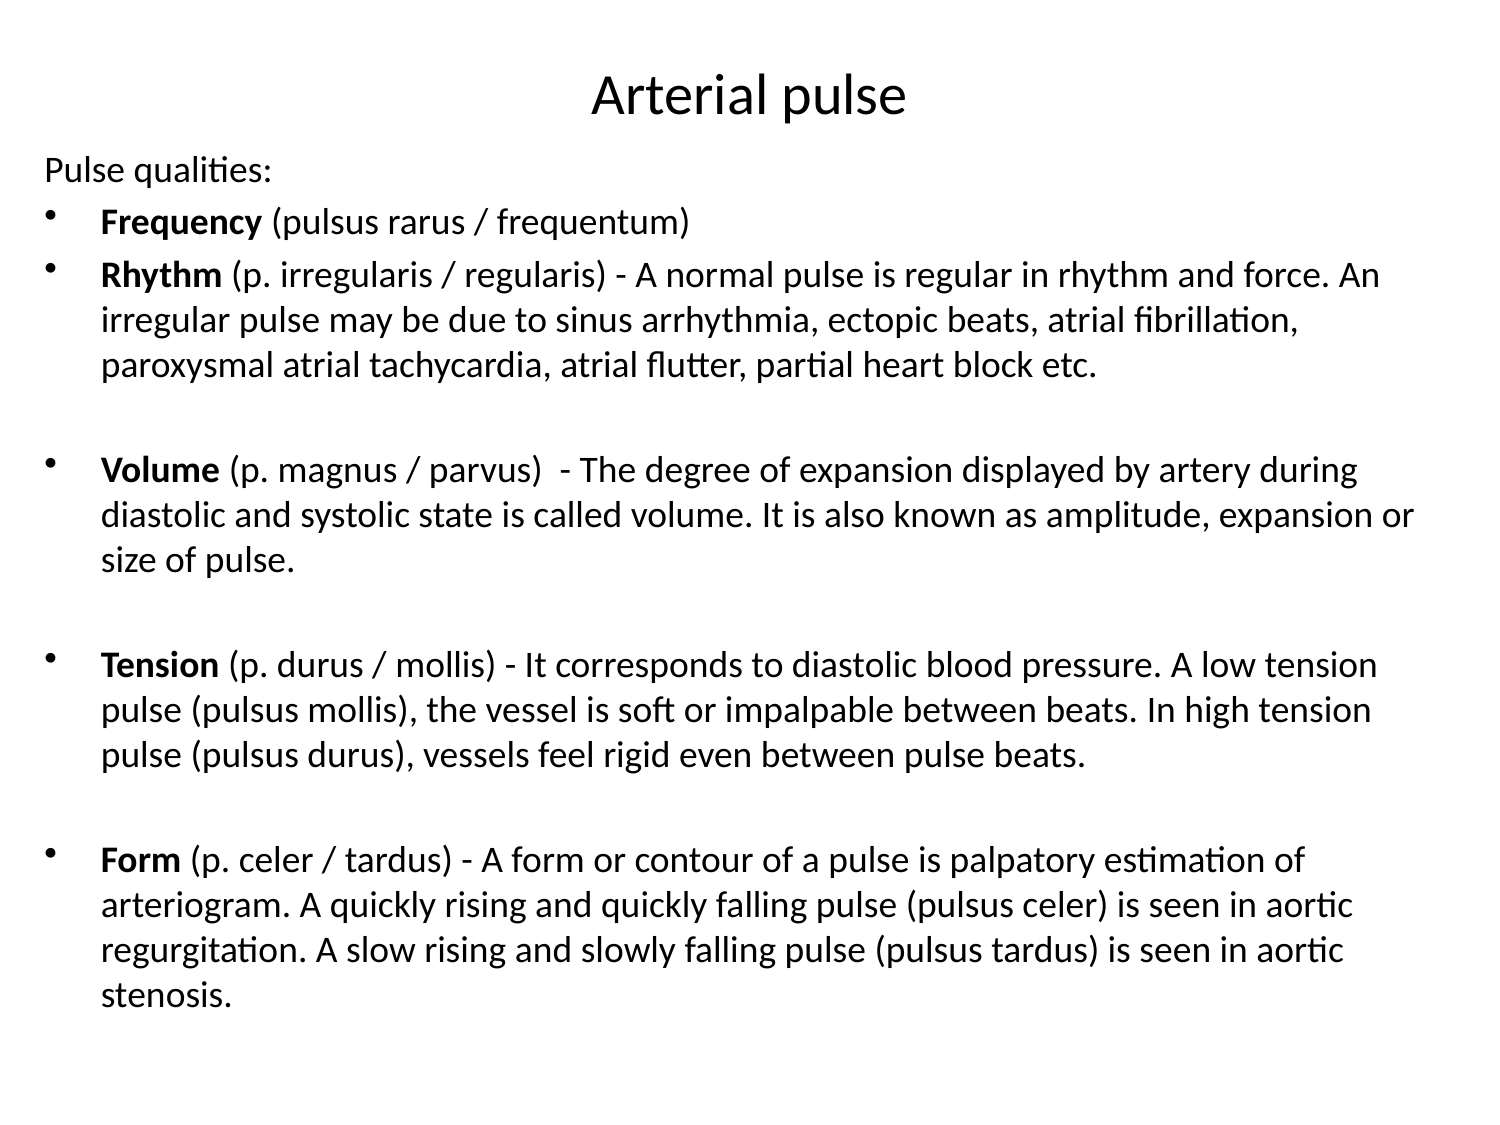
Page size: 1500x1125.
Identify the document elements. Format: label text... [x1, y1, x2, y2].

title Arterial pulse [74, 44, 1426, 136]
list Pulse qualities: Frequency (pulsus rarus / frequentum) Rhythm (p. irregularis / regularis) - A normal pulse is regular in rhythm and force. An irregular pulse may be due to sinus arrhythmia, ectopic beats, atrial fibrillation, paroxysmal atrial tachycardia, atrial flutter, partial heart block etc. Volume (p. magnus / parvus) - The degree of expansion displayed by artery during diastolic and systolic state is called volume. It is also known as amplitude, expansion or size of pulse. Tension (p. durus / mollis) - It corresponds to diastolic blood pressure. A low tension pulse (pulsus mollis), the vessel is soft or impalpable between beats. In high tension pulse (pulsus durus), vessels feel rigid even between pulse beats. Form (p. celer / tardus) - A form or contour of a pulse is palpatory estimation of arteriogram. A quickly rising and quickly falling pulse (pulsus celer) is seen in aortic regurgitation. A slow rising and slowly falling pulse (pulsus tardus) is seen in aortic stenosis. [29, 136, 1471, 1118]
